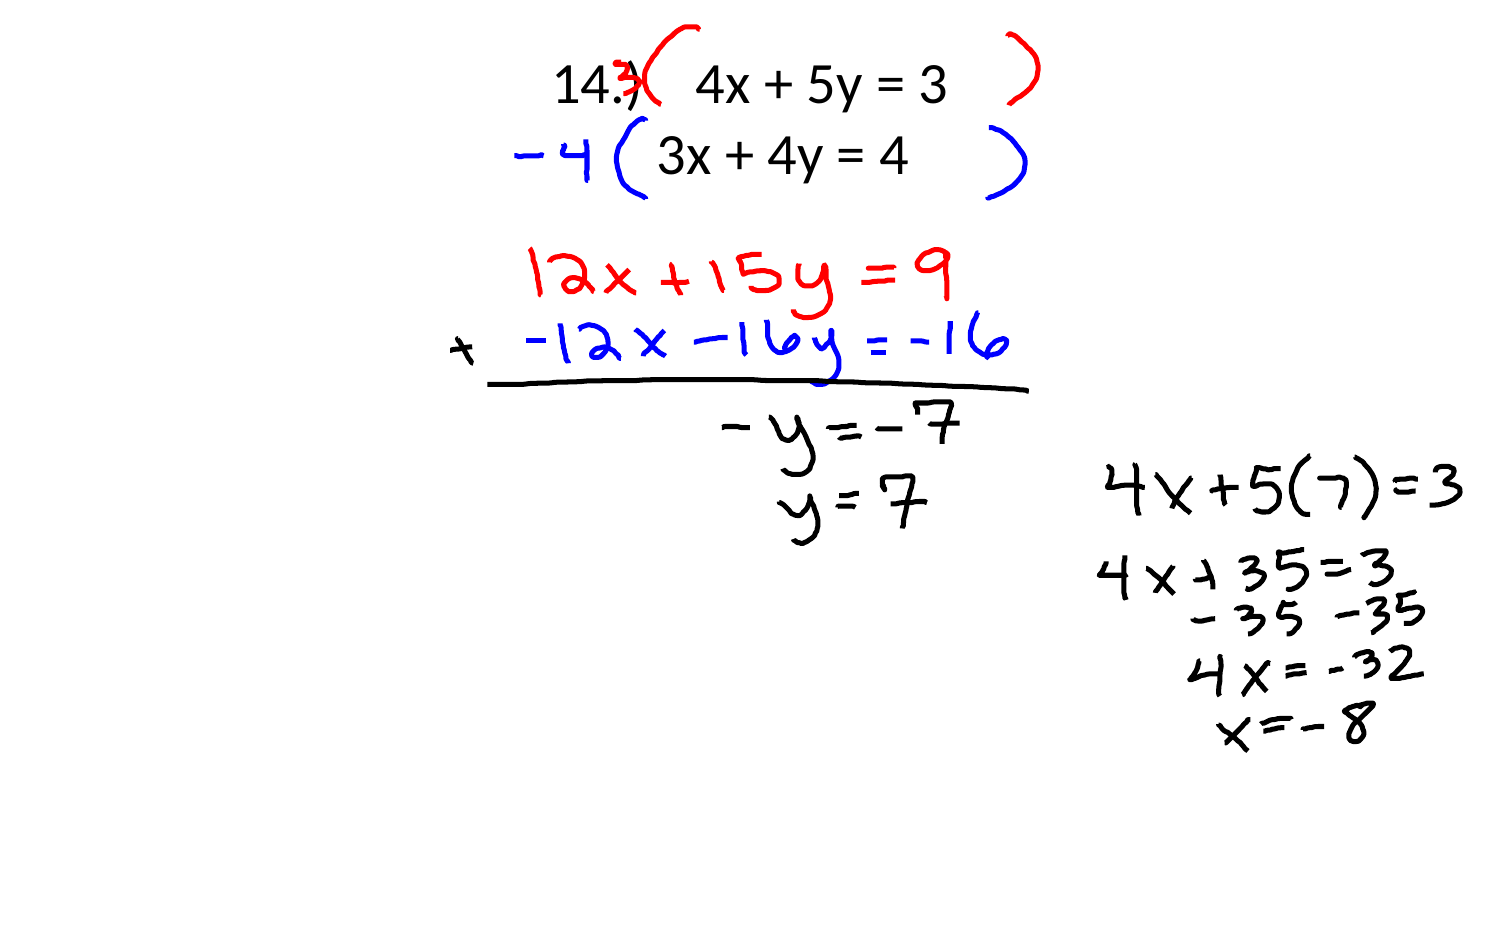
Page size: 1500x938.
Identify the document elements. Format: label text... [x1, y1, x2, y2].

text_box [614, 61, 641, 95]
text_box [578, 323, 608, 337]
text_box [969, 312, 985, 337]
text_box [861, 279, 896, 284]
text_box [606, 264, 620, 280]
text_box [710, 261, 725, 292]
text_box [1007, 33, 1039, 106]
text_box [529, 247, 542, 296]
text_box [605, 268, 630, 294]
text_box [548, 254, 595, 293]
text_box [737, 253, 780, 292]
text_box [948, 321, 952, 337]
text_box [987, 126, 1026, 199]
text_box [670, 263, 678, 281]
text_box [634, 328, 646, 337]
text_box [561, 144, 586, 157]
text_box [615, 117, 647, 200]
text_box [916, 248, 949, 300]
text_box [559, 323, 563, 337]
text_box [660, 280, 690, 284]
text_box [619, 279, 637, 294]
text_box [449, 338, 1461, 752]
text_box [585, 139, 589, 182]
title 14.) 4x + 5y = 3 3x + 4y = 4 [75, 37, 1425, 194]
text_box [792, 263, 832, 319]
text_box [514, 154, 544, 158]
text_box [765, 319, 777, 337]
text_box [643, 26, 700, 105]
text_box [674, 284, 682, 296]
